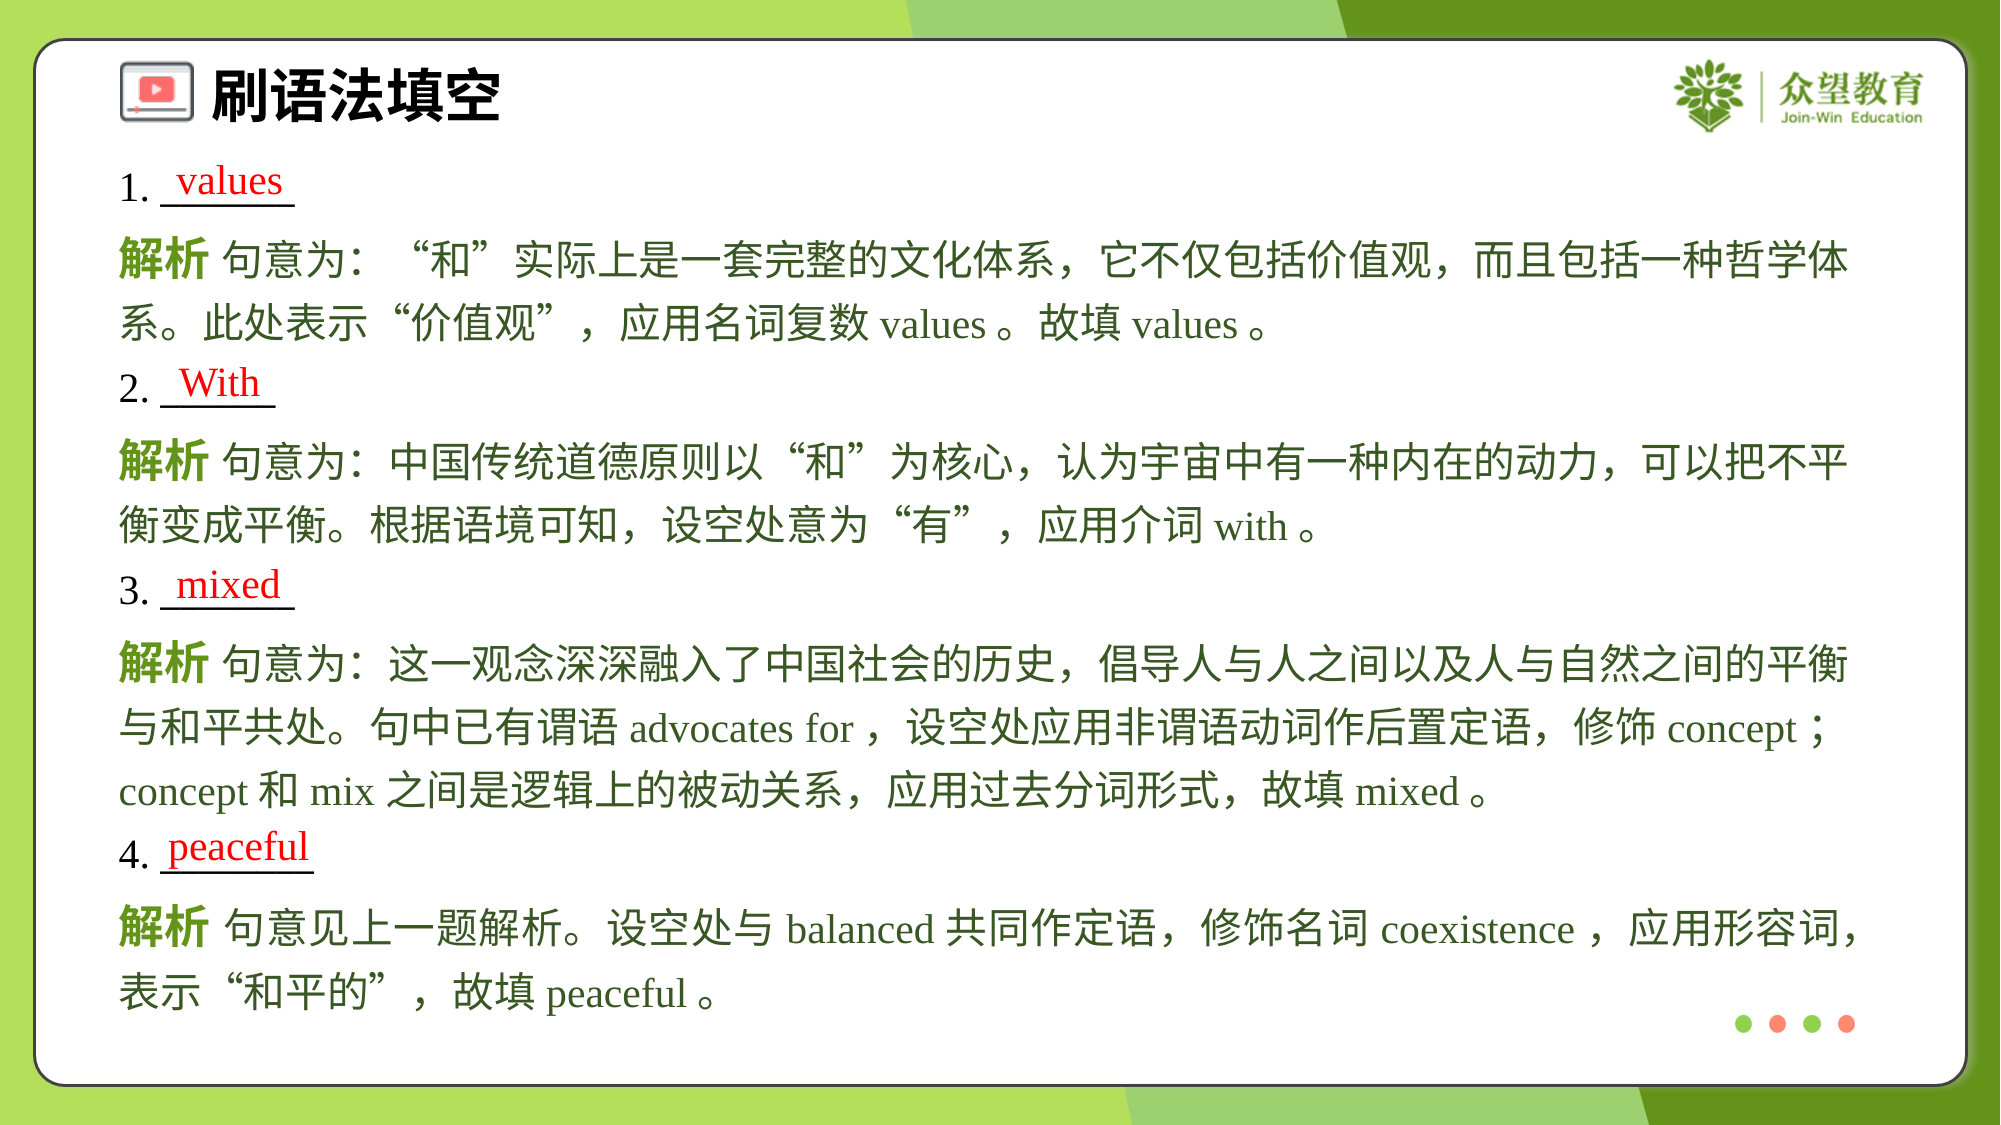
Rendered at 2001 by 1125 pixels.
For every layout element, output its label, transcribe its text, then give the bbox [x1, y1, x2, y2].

text_box 2. ______ [118, 348, 1883, 406]
text_box 1. _______ [118, 146, 1883, 204]
text_box 解析 句意为：“和”实际上是一套完整的文化体系，它不仅包括价值观，而且包括一种哲学体系。此处表示“价值观”，应用名词复数values。故填values。 [118, 215, 1883, 343]
text_box peaceful [163, 806, 314, 865]
text_box With [174, 342, 265, 400]
text_box values [172, 140, 288, 199]
picture [0, 0, 2000, 1125]
text_box 解析 句意见上一题解析。设空处与balanced共同作定语，修饰名词coexistence，应用形容词，表示“和平的”，故填peaceful。 [118, 884, 1883, 1011]
text_box 3. _______ [118, 550, 1883, 608]
text_box mixed [172, 544, 286, 602]
text_box 4. ________ [118, 814, 1883, 872]
text_box 解析 句意为：这一观念深深融入了中国社会的历史，倡导人与人之间以及人与自然之间的平衡与和平共处。句中已有谓语advocates for，设空处应用非谓语动词作后置定语，修饰concept；concept和mix之间是逻辑上的被动关系，应用过去分词形式，故填mixed。 [118, 619, 1883, 809]
text_box 解析 句意为：中国传统道德原则以“和”为核心，认为宇宙中有一种内在的动力，可以把不平衡变成平衡。根据语境可知，设空处意为“有”，应用介词with。 [118, 417, 1883, 545]
